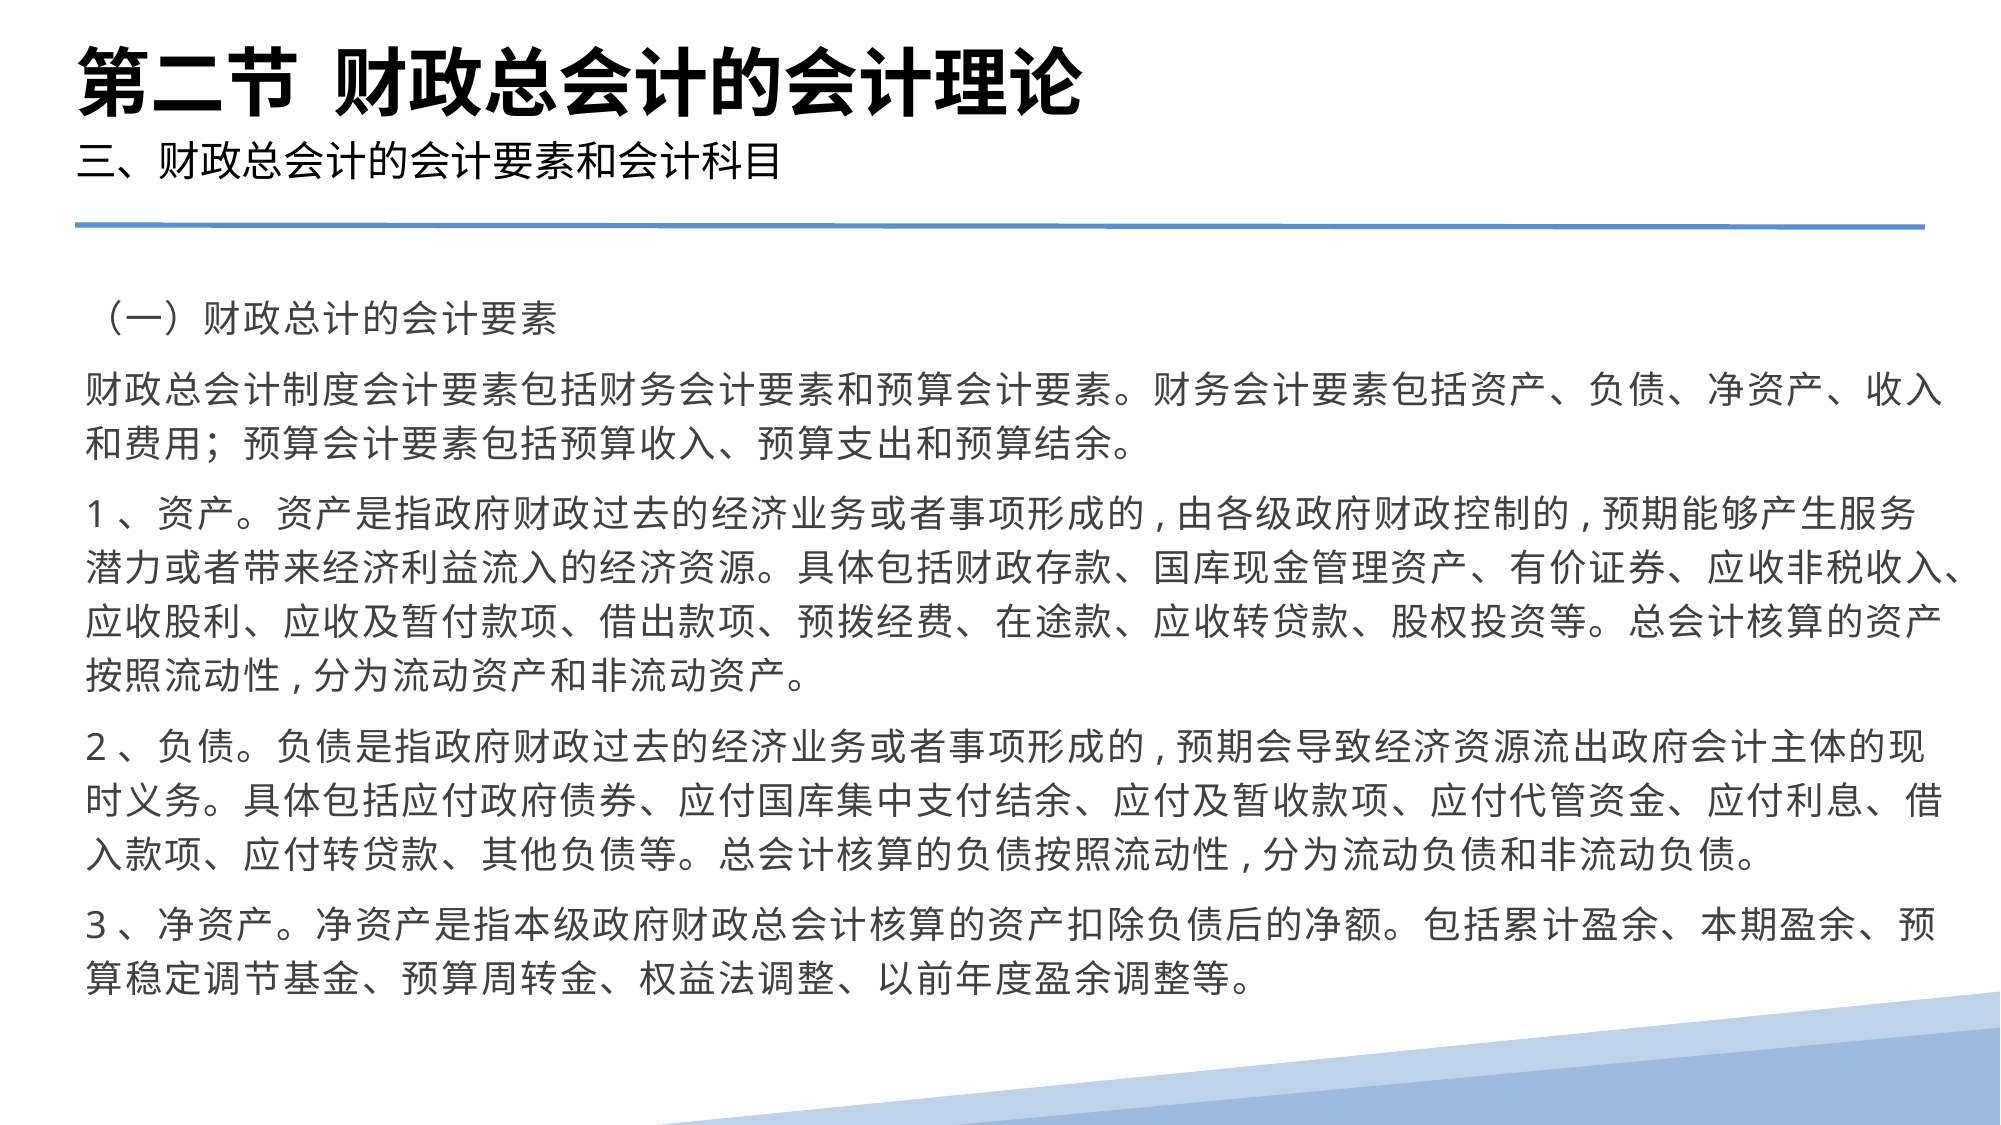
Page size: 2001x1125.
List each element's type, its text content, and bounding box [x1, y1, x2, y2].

text_box 三、财政总会计的会计要素和会计科目 [75, 124, 1925, 200]
text_box 第二节 财政总会计的会计理论 [75, 24, 1925, 124]
text_box （一）财政总计的会计要素 财政总会计制度会计要素包括财务会计要素和预算会计要素。财务会计要素包括资产、负债、净资产、收入和费用；预算会计要素包括预算收入、预算支出和预算结余。 1、资产。资产是指政府财政过去的经济业务或者事项形成的,由各级政府财政控制的,预期能够产生服务潜力或者带来经济利益流入的经济资源。具体包括财政存款、国库现金管理资产、有价证券、应收非税收入、应收股利、应收及暂付款项、借出款项、预拨经费、在途款、应收转贷款、股权投资等。总会计核算的资产按照流动性,分为流动资产和非流动资产。 2、负债。负债是指政府财政过去的经济业务或者事项形成的,预期会导致经济资源流出政府会计主体的现时义务。具体包括应付政府债券、应付国库集中支付结余、应付及暂收款项、应付代管资金、应付利息、借入款项、应付转贷款、其他负债等。总会计核算的负债按照流动性,分为流动负债和非流动负债。 3、净资产。净资产是指本级政府财政总会计核算的资产扣除负债后的净额。包括累计盈余、本期盈余、预算稳定调节基金、预算周转金、权益法调整、以前年度盈余调整等。 [75, 252, 1965, 1105]
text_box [656, 991, 2000, 1125]
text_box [74, 224, 1925, 228]
